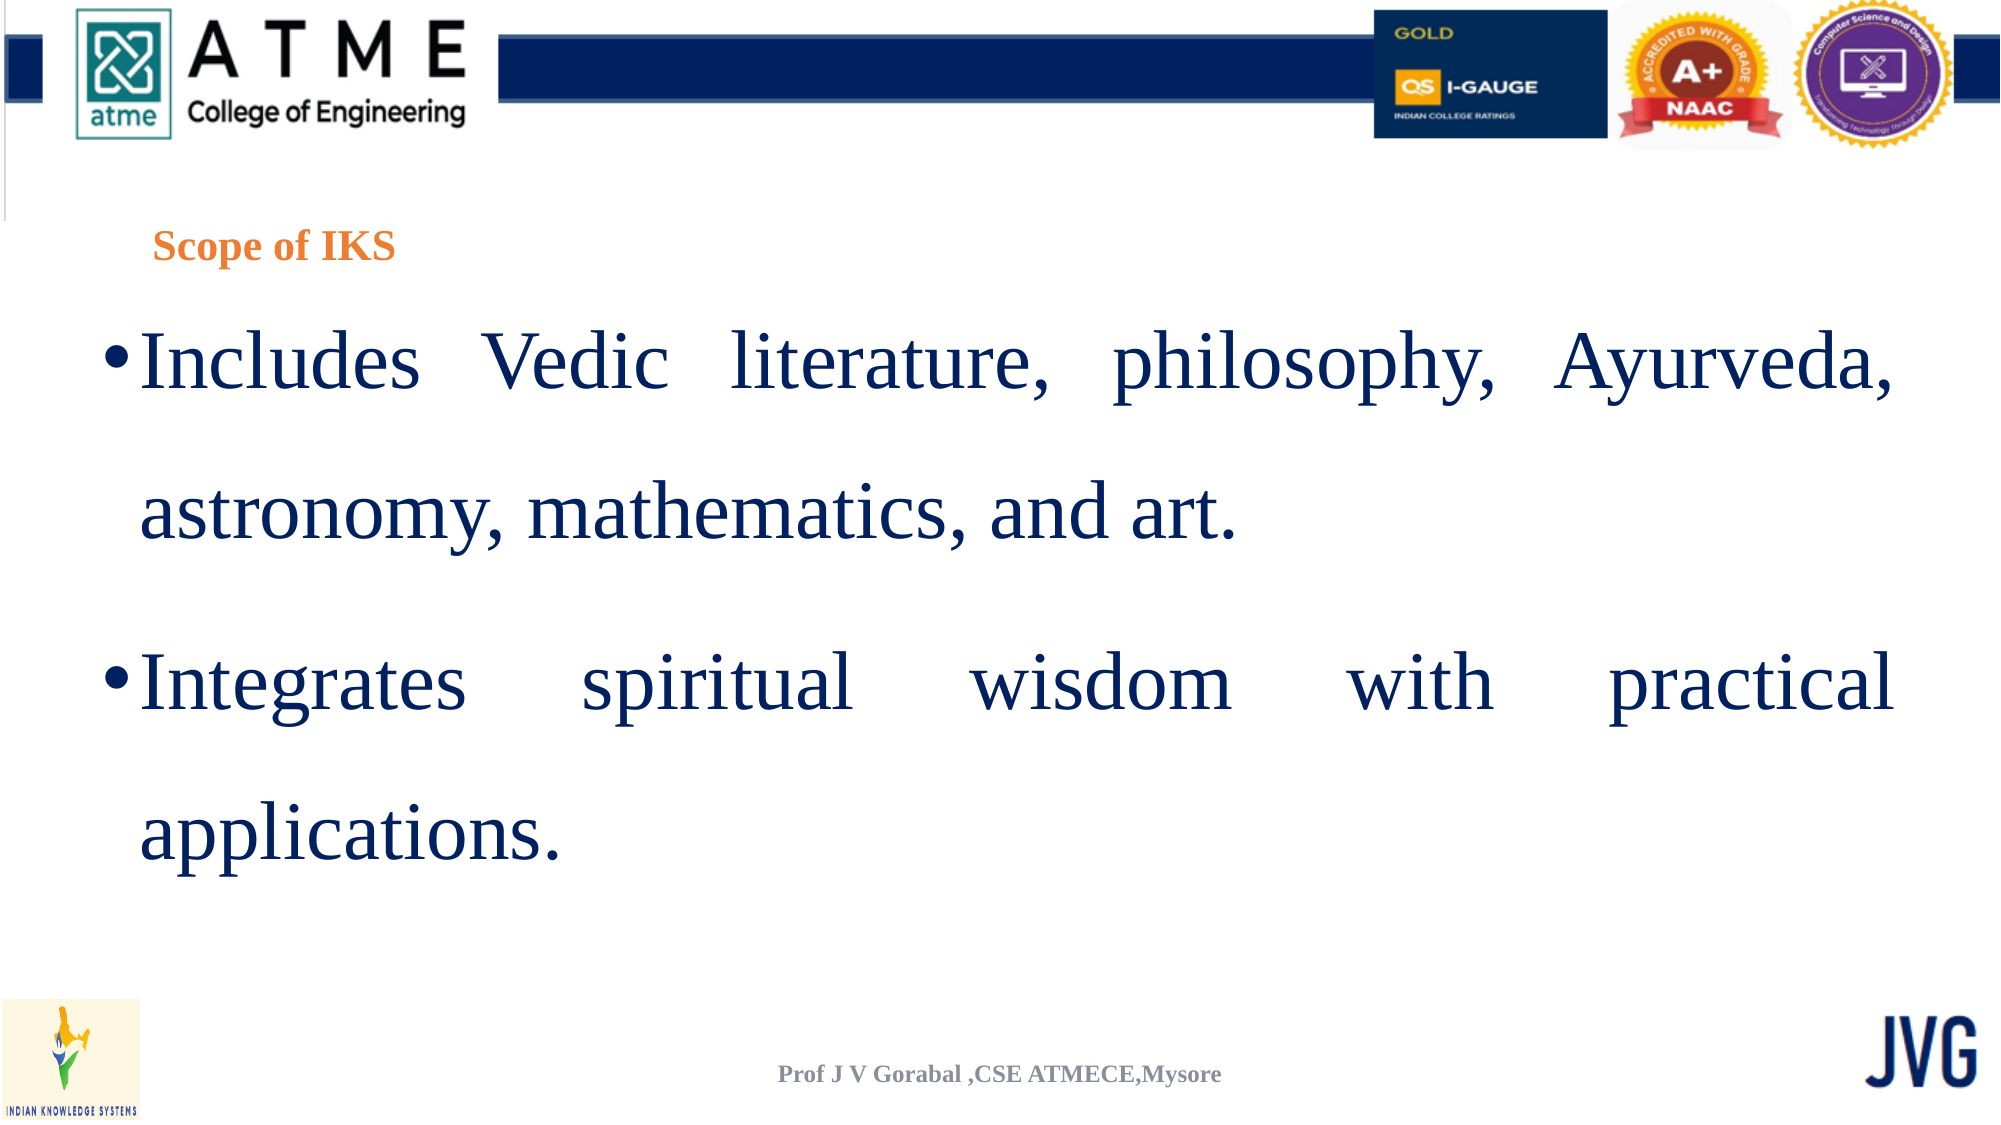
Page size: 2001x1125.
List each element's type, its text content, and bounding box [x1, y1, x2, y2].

title Scope of IKS [137, 221, 1863, 248]
list Includes Vedic literature, philosophy, Ayurveda, astronomy, mathematics, and art. Integrates spiritual wisdom with practical applications. [87, 248, 1913, 962]
picture [2, 999, 140, 1120]
picture [1853, 999, 2000, 1103]
footer Prof J V Gorabal ,CSE ATMECE,Mysore [662, 1042, 1338, 1103]
picture [0, 0, 2000, 221]
